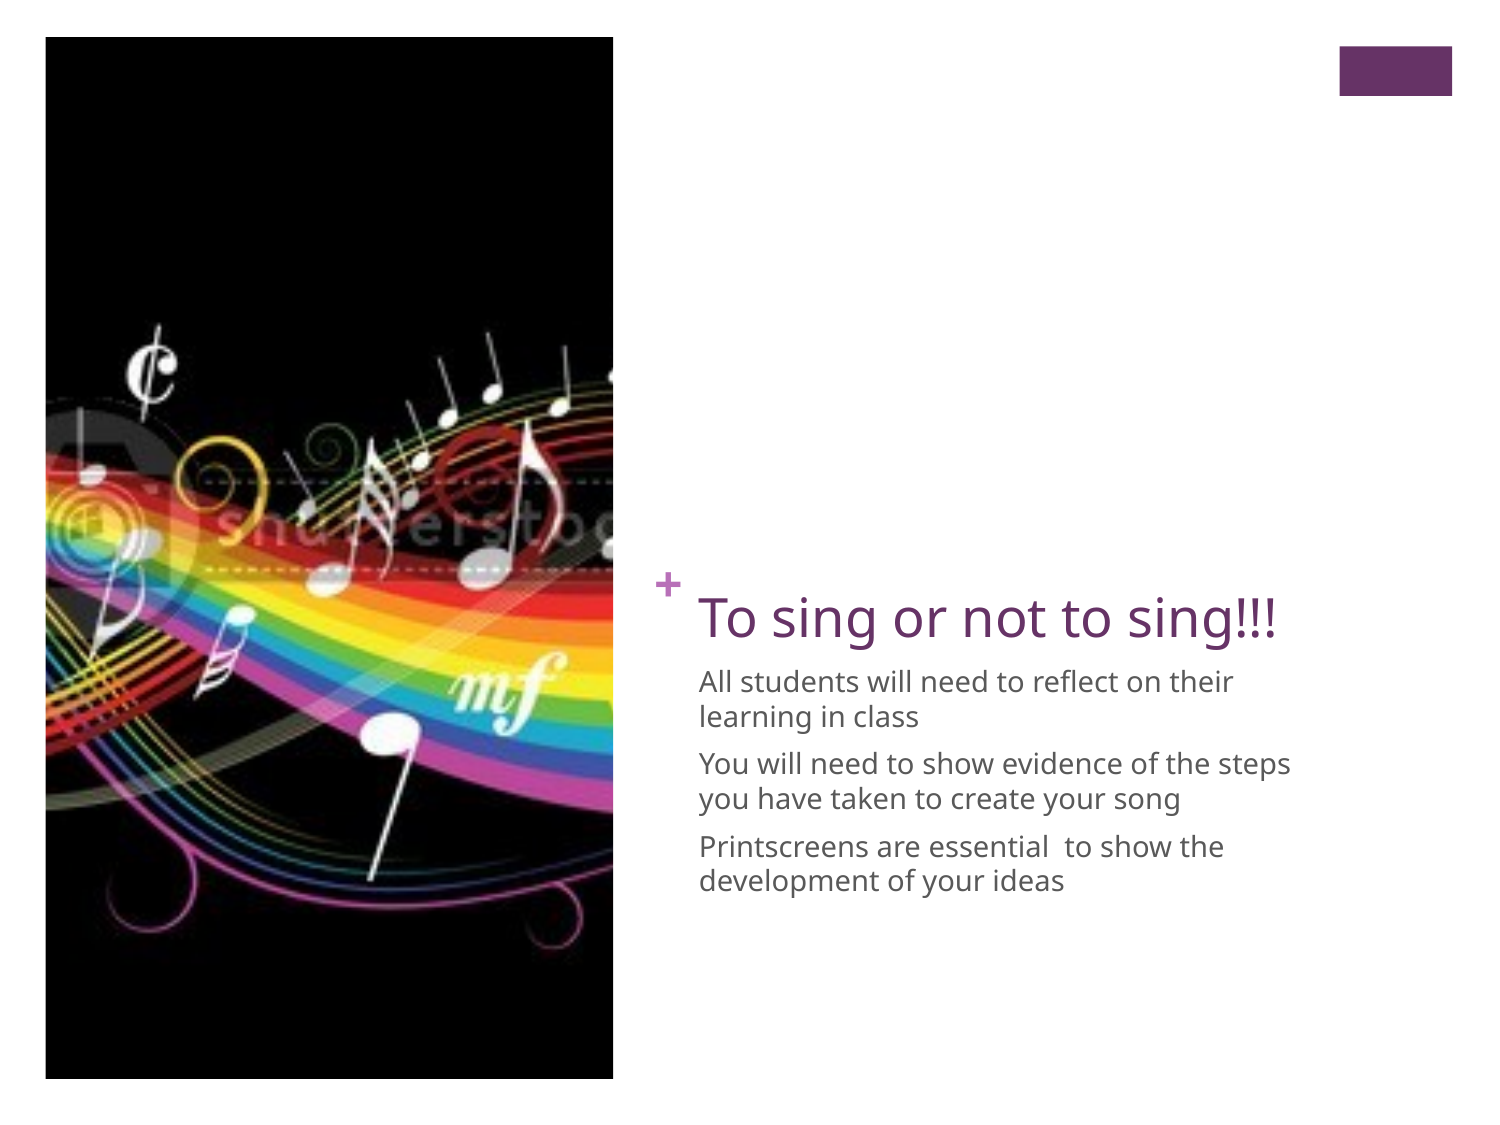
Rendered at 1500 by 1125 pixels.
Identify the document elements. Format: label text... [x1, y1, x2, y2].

list All students will need to reflect on their learning in class You will need to show evidence of the steps you have taken to create your song Printscreens are essential to show the development of your ideas [683, 655, 1324, 1008]
title To sing or not to sing!!! [683, 512, 1324, 655]
picture [45, 36, 614, 1079]
